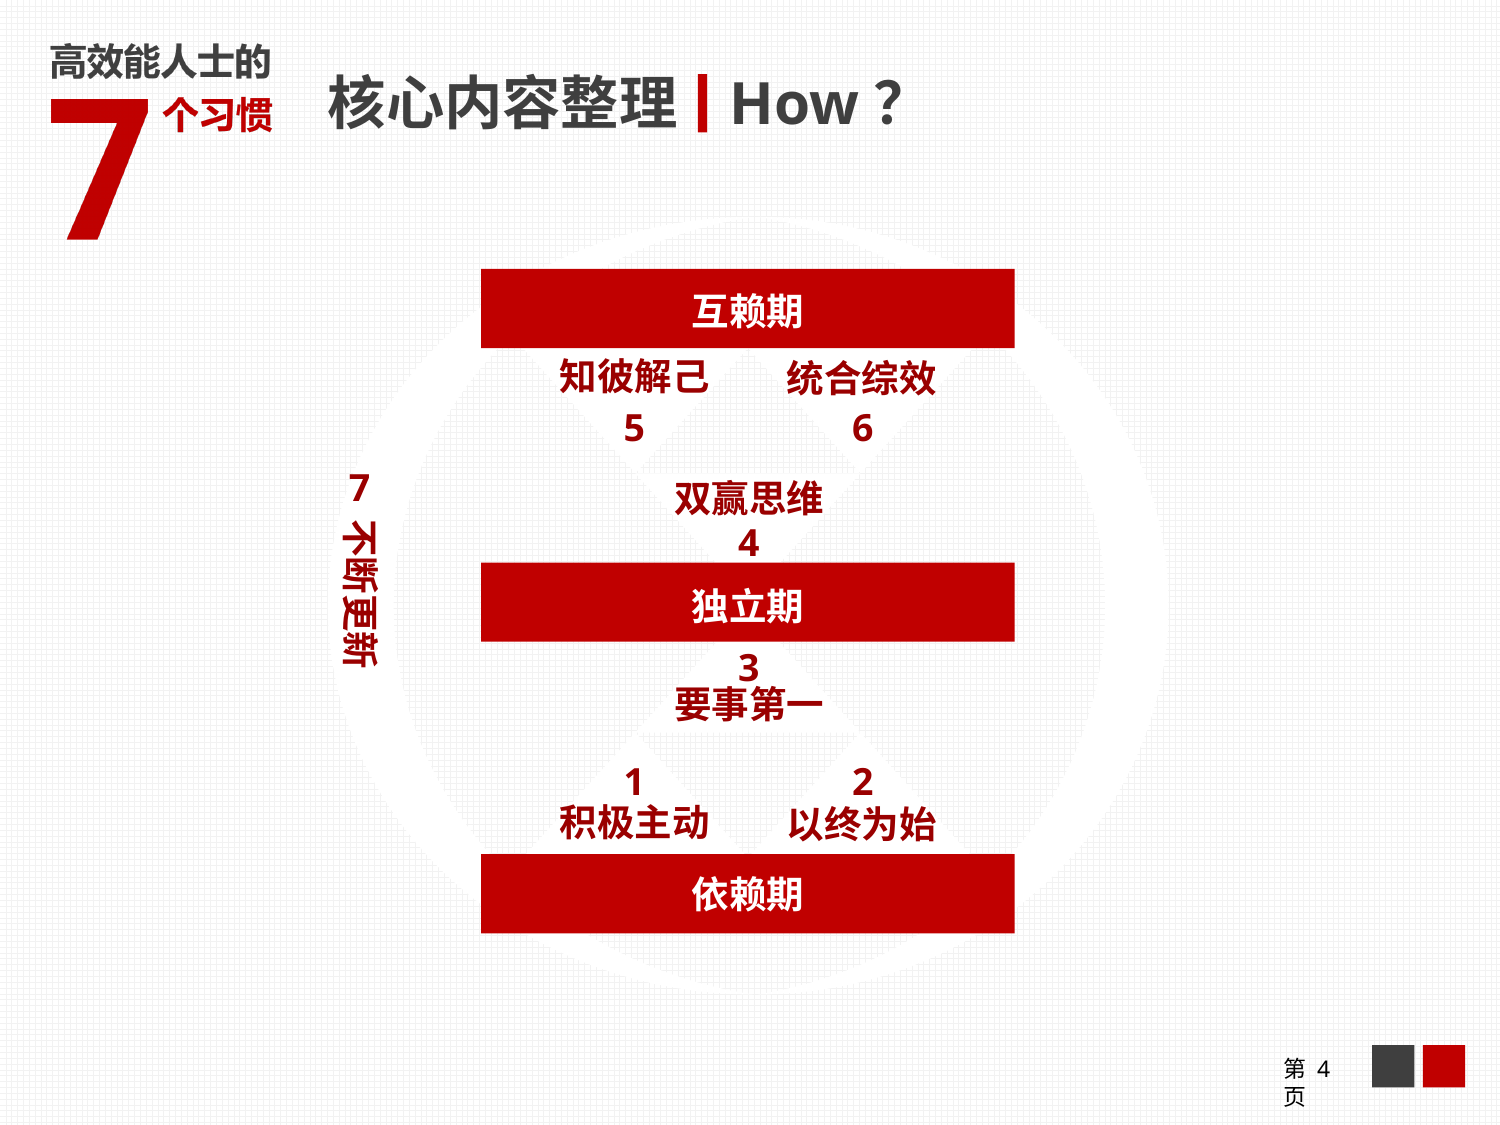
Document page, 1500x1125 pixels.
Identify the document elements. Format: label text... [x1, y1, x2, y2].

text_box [291, 58, 1138, 145]
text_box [322, 216, 1169, 995]
text_box [1422, 1045, 1466, 1088]
text_box 第 4 页 [1268, 1047, 1373, 1091]
text_box [1372, 1045, 1415, 1088]
picture [0, 5, 296, 395]
